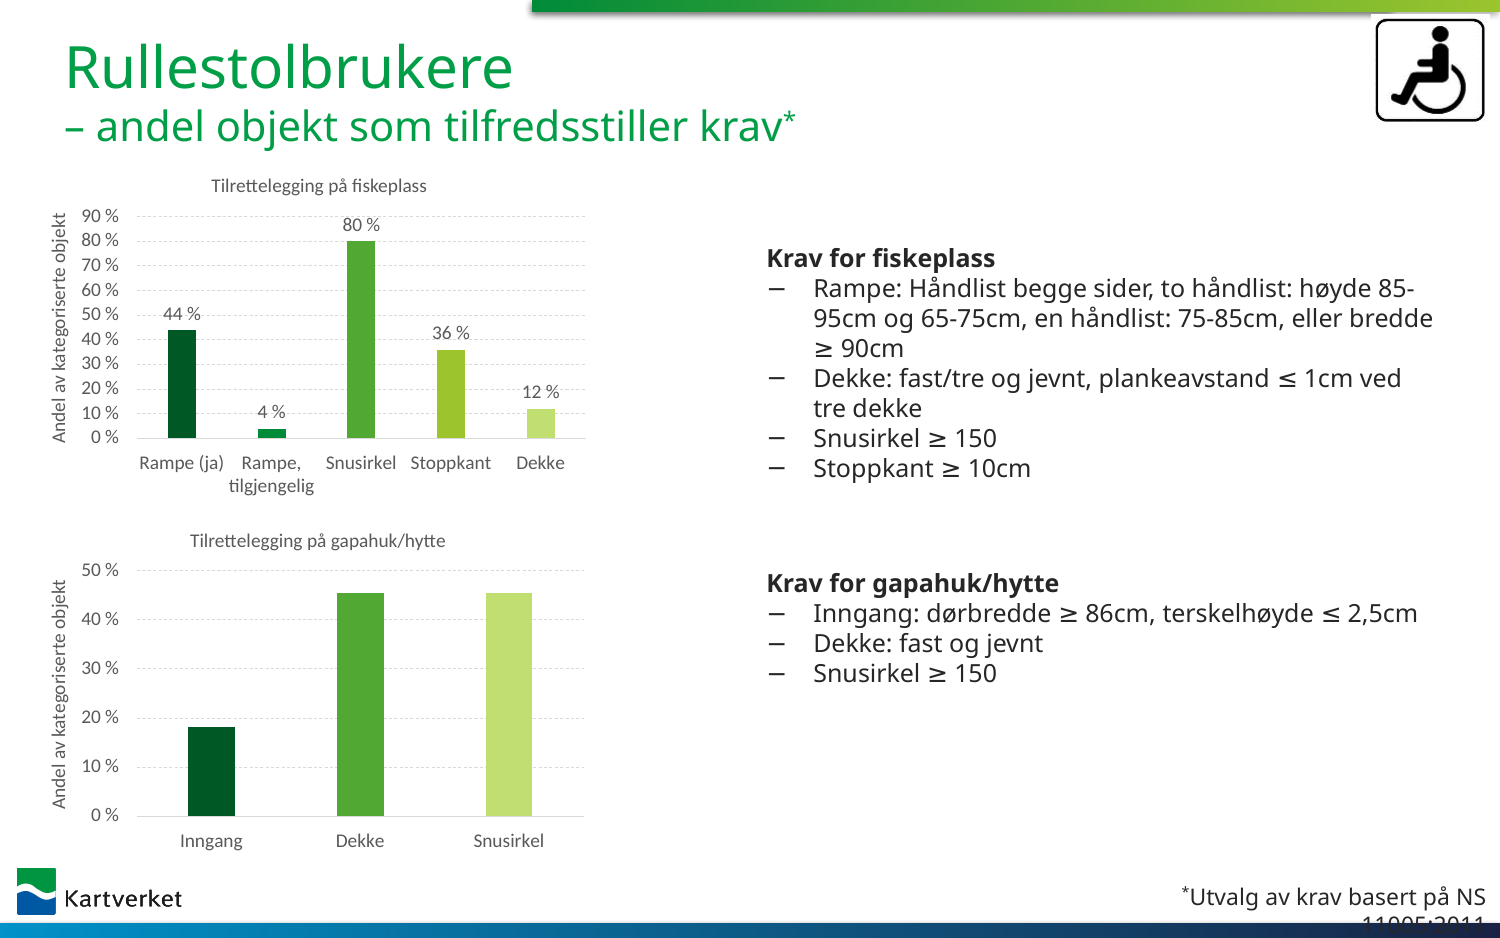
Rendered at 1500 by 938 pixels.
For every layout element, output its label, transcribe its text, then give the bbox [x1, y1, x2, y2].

text_box *Utvalg av krav basert på NS 11005:2011 [1068, 873, 1500, 938]
text_box Krav for fiskeplass Rampe: Håndlist begge sider, to håndlist: høyde 85-95cm og 65-75cm, en håndlist: 75-85cm, eller bredde ≥ 90cm Dekke: fast/tre og jevnt, plankeavstand ≤ 1cm ved tre dekke Snusirkel ≥ 150 Stoppkant ≥ 10cm [751, 235, 1452, 490]
text_box Rullestolbrukere – andel objekt som tilfredsstiller krav* [49, 29, 1431, 158]
picture [1371, 13, 1491, 127]
text_box Krav for gapahuk/hytte Inngang: dørbredde ≥ 86cm, terskelhøyde ≤ 2,5cm Dekke: fast og jevnt Snusirkel ≥ 150 [751, 560, 1452, 695]
picture [41, 520, 595, 859]
picture [41, 166, 597, 505]
